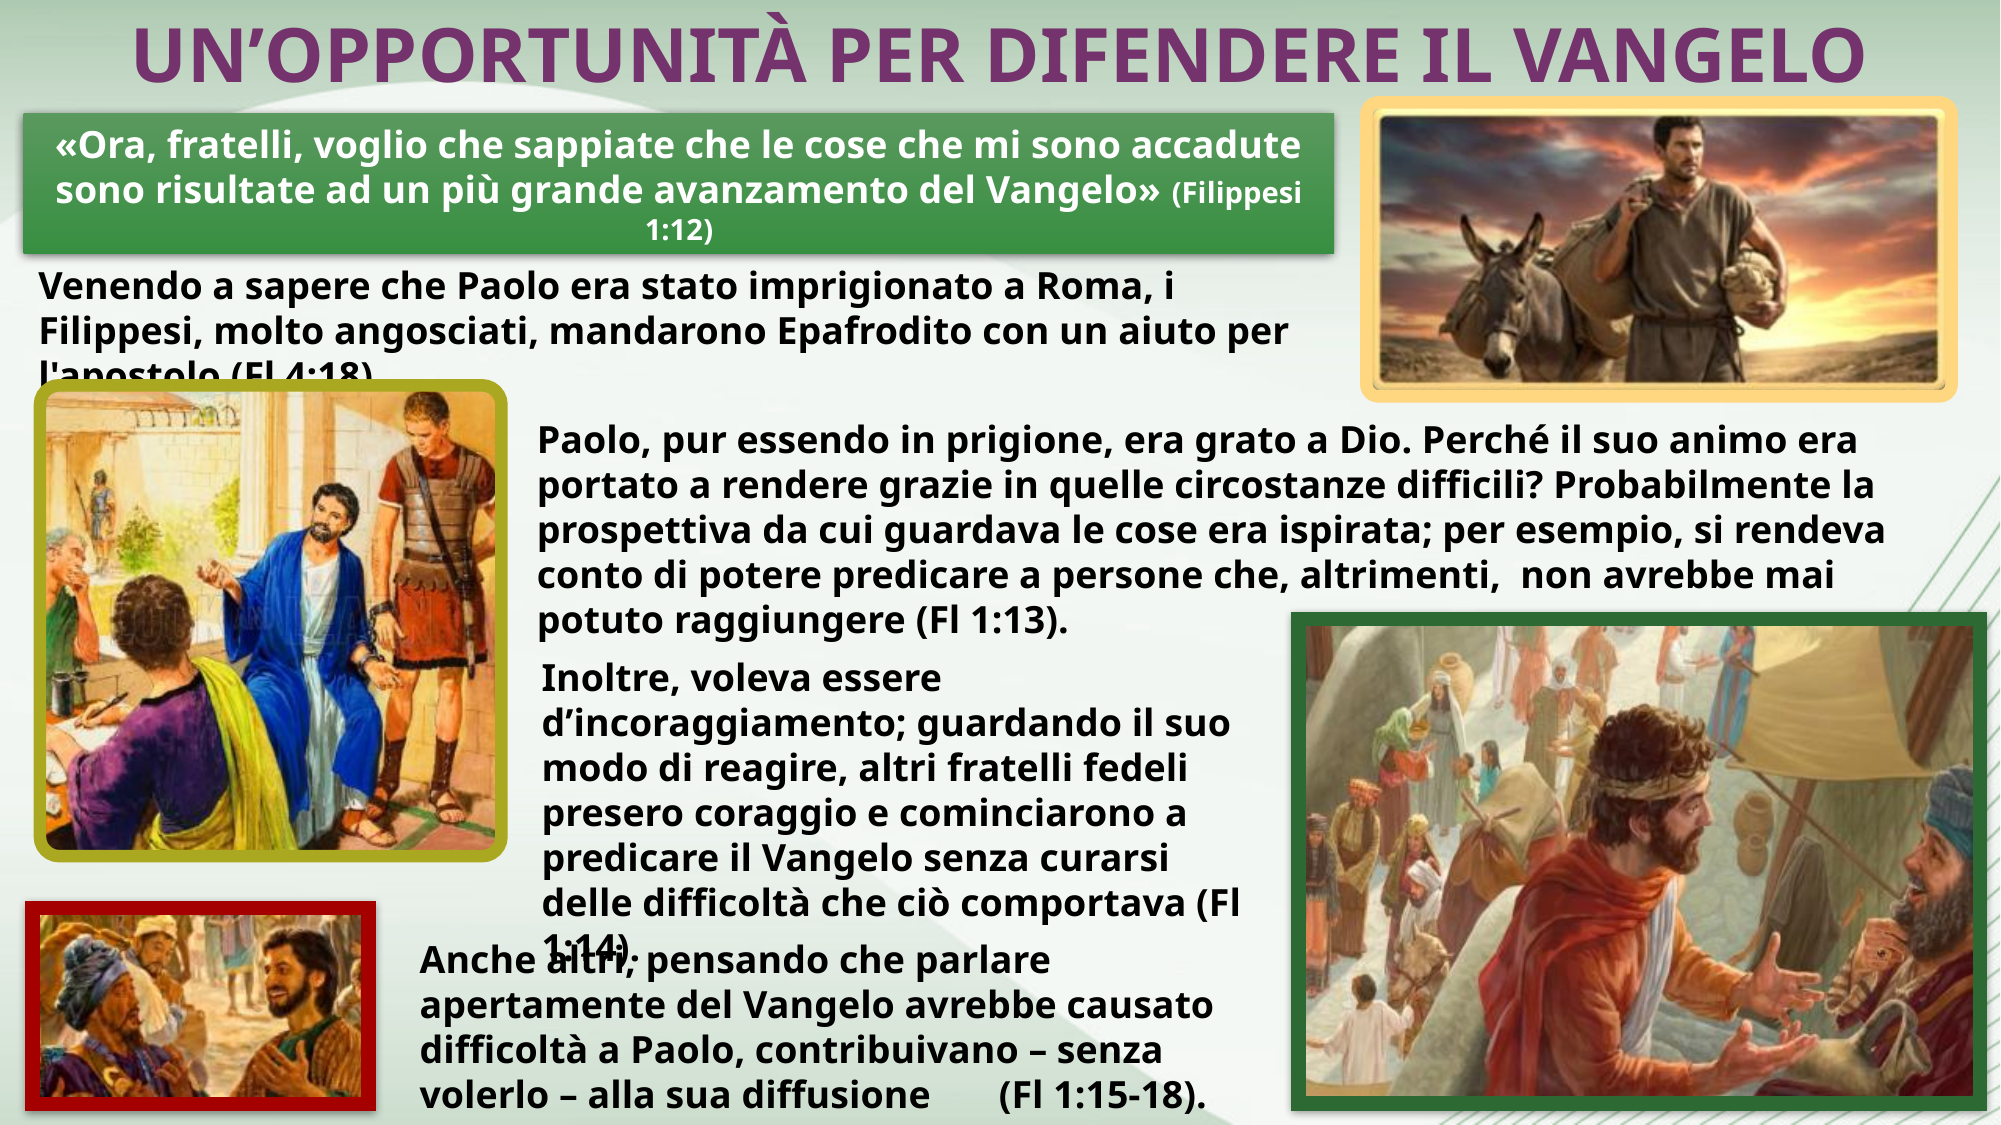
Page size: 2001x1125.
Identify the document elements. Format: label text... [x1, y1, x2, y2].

picture [39, 384, 502, 857]
text_box Inoltre, voleva essere d’incoraggiamento; guardando il suo modo di reagire, altri fratelli fedeli presero coraggio e cominciarono a predicare il Vangelo senza curarsi delle difficoltà che ciò comportava (Fl 1:14). [526, 646, 1281, 928]
text_box «Ora, fratelli, voglio che sappiate che le cose che mi sono accadute sono risultate ad un più grande avanzamento del Vangelo» (Filippesi 1:12) [23, 113, 1335, 254]
text_box UN’OPPORTUNITÀ PER DIFENDERE IL VANGELO [0, 0, 2000, 105]
text_box Paolo, pur essendo in prigione, era grato a Dio. Perché il suo animo era portato a rendere grazie in quelle circostanze difficili? Probabilmente la prospettiva da cui guardava le cose era ispirata; per esempio, si rendeva conto di potere predicare a persone che, altrimenti, non avrebbe mai potuto raggiungere (Fl 1:13). [522, 408, 1960, 649]
picture [39, 914, 362, 1098]
text_box Venendo a sapere che Paolo era stato imprigionato a Roma, i Filippesi, molto angosciati, mandarono Epafrodito con un aiuto per l'apostolo (Fl 4:18). [23, 254, 1367, 405]
picture [1365, 101, 1953, 397]
text_box Anche altri, pensando che parlare apertamente del Vangelo avrebbe causato difficoltà a Paolo, contribuivano – senza volerlo – alla sua diffusione (Fl 1:15-18). [404, 928, 1295, 1124]
picture [1305, 625, 1973, 1097]
